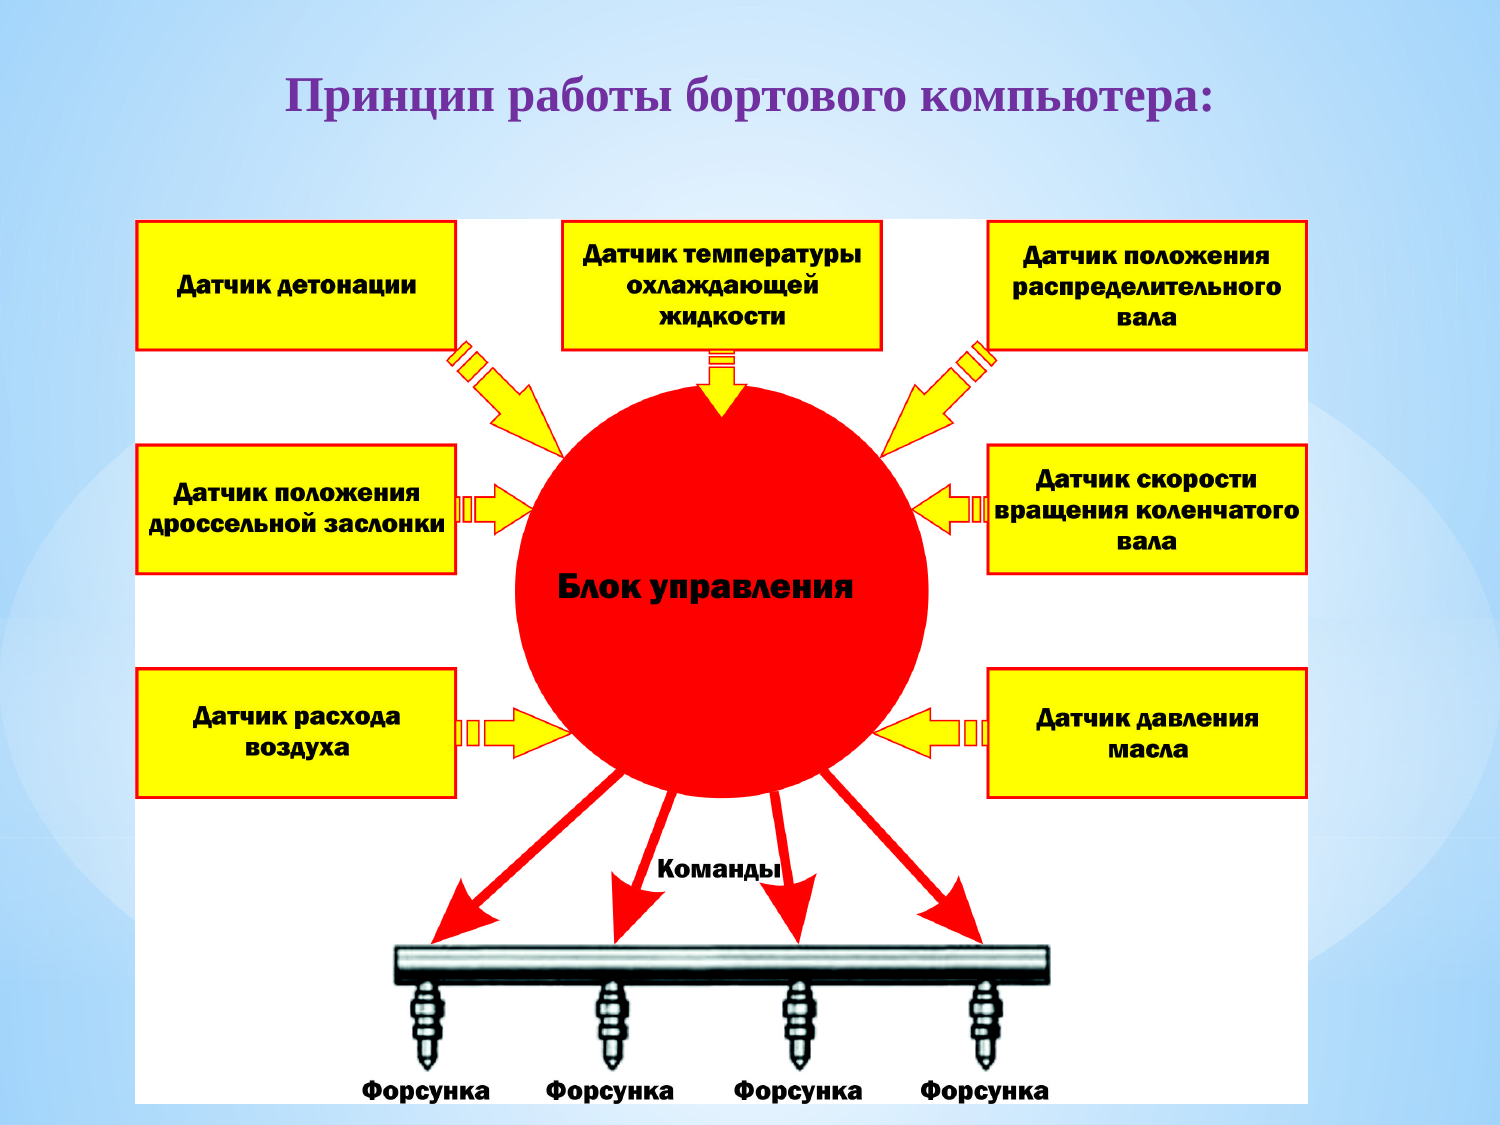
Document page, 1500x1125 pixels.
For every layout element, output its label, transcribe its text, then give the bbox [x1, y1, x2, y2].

picture [135, 219, 1309, 1105]
text_box Принцип работы бортового компьютера: [206, 54, 1294, 130]
